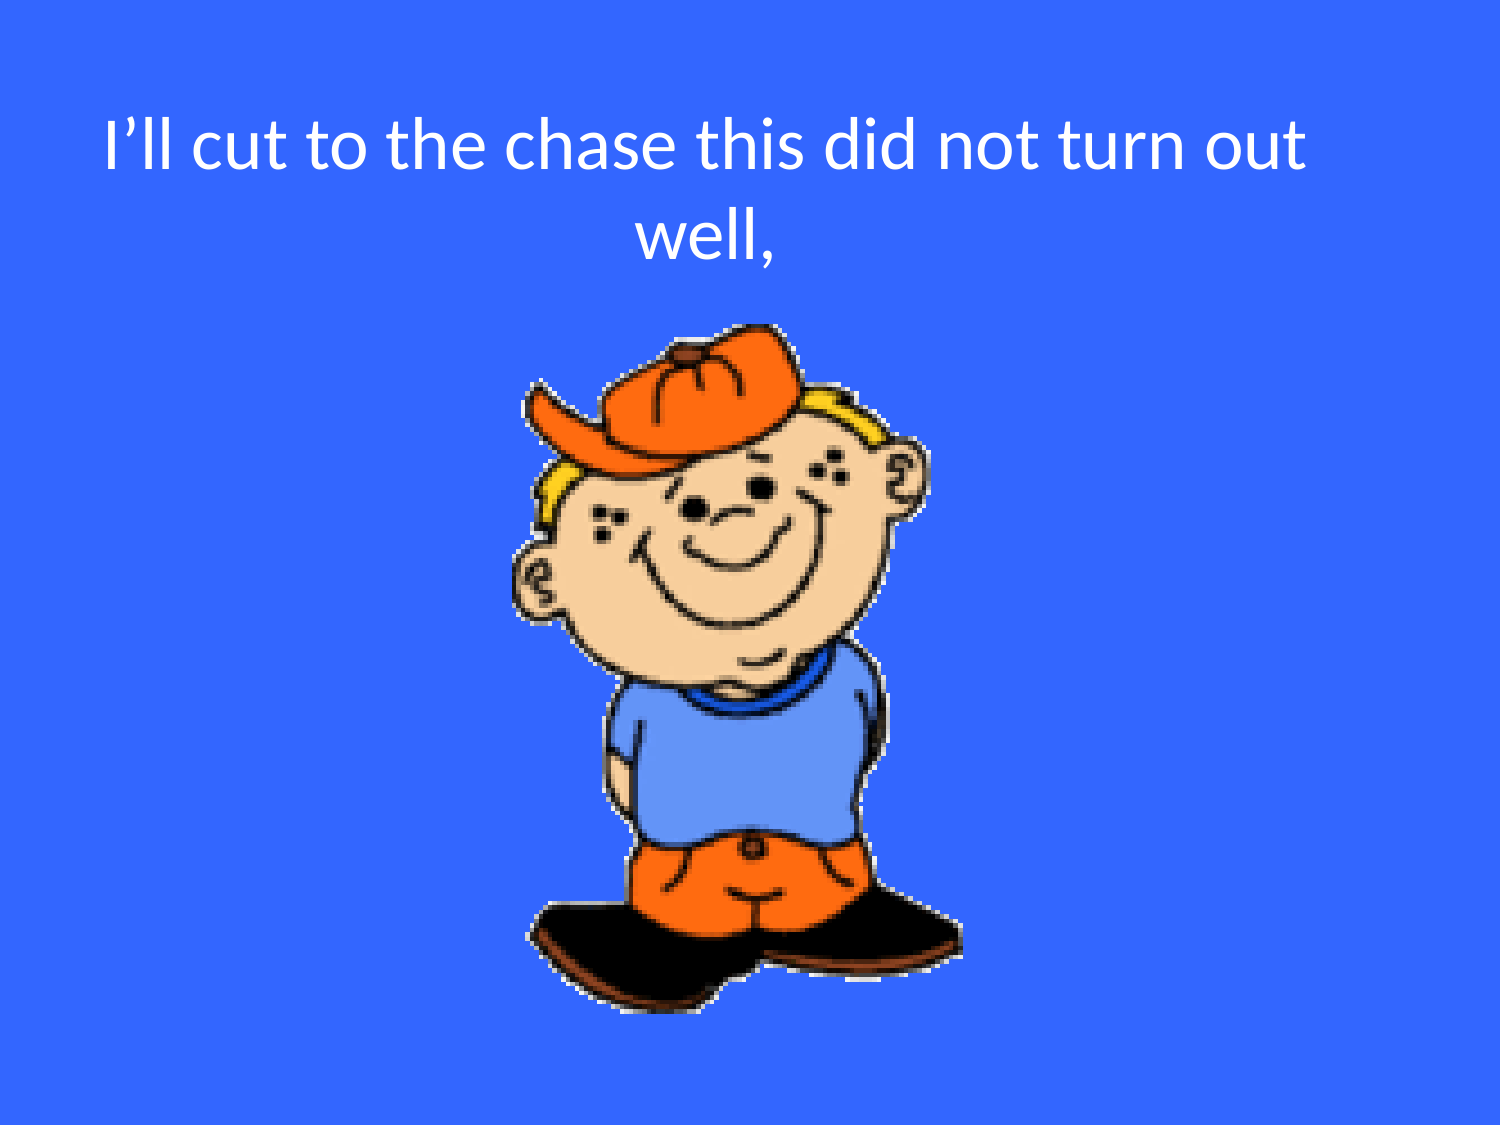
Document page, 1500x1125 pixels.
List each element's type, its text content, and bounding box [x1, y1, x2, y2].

text_box I’ll cut to the chase this did not turn out well, [74, 87, 1338, 283]
picture [512, 324, 963, 1014]
